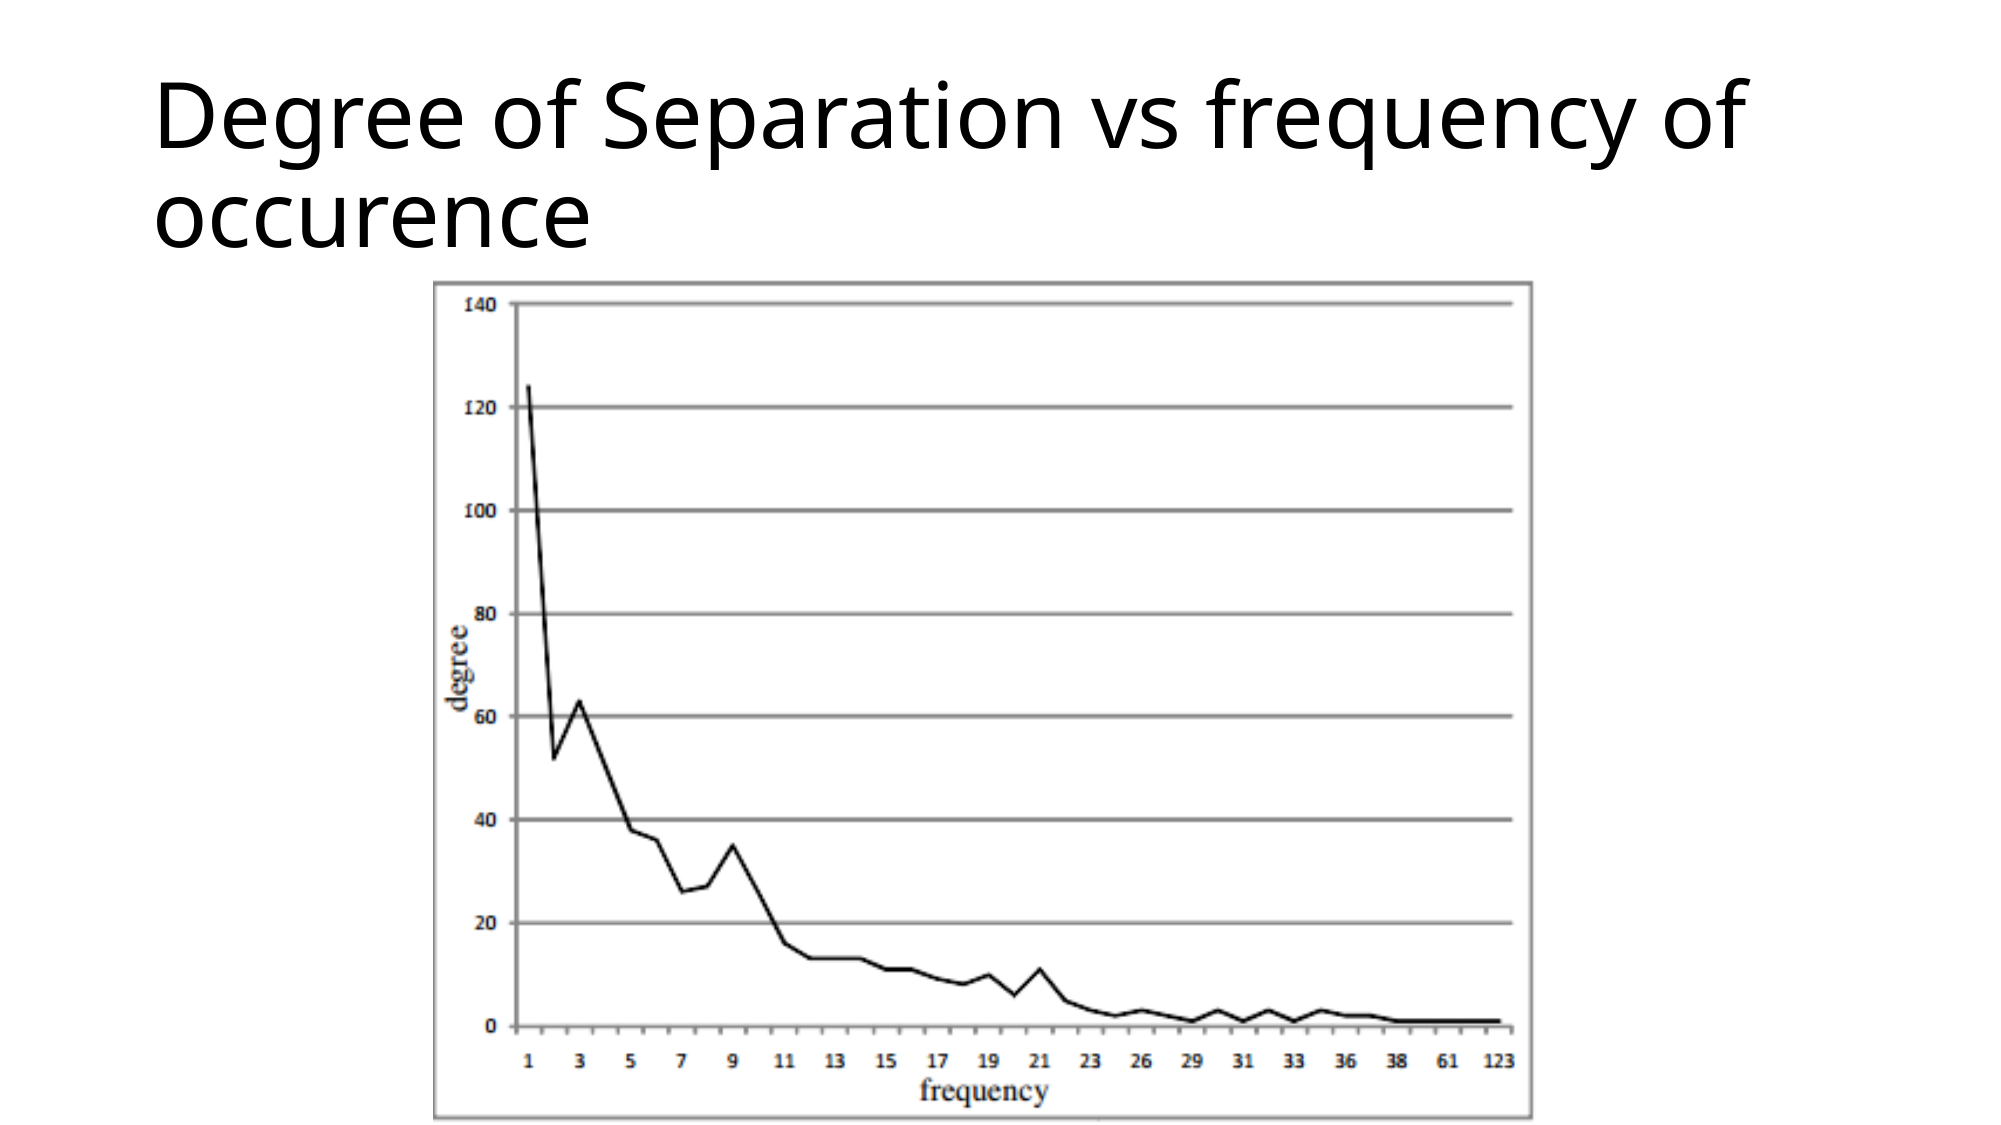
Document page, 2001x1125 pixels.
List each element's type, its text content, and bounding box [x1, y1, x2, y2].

title Degree of Separation vs frequency of occurence [137, 59, 1863, 278]
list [433, 277, 1536, 1125]
